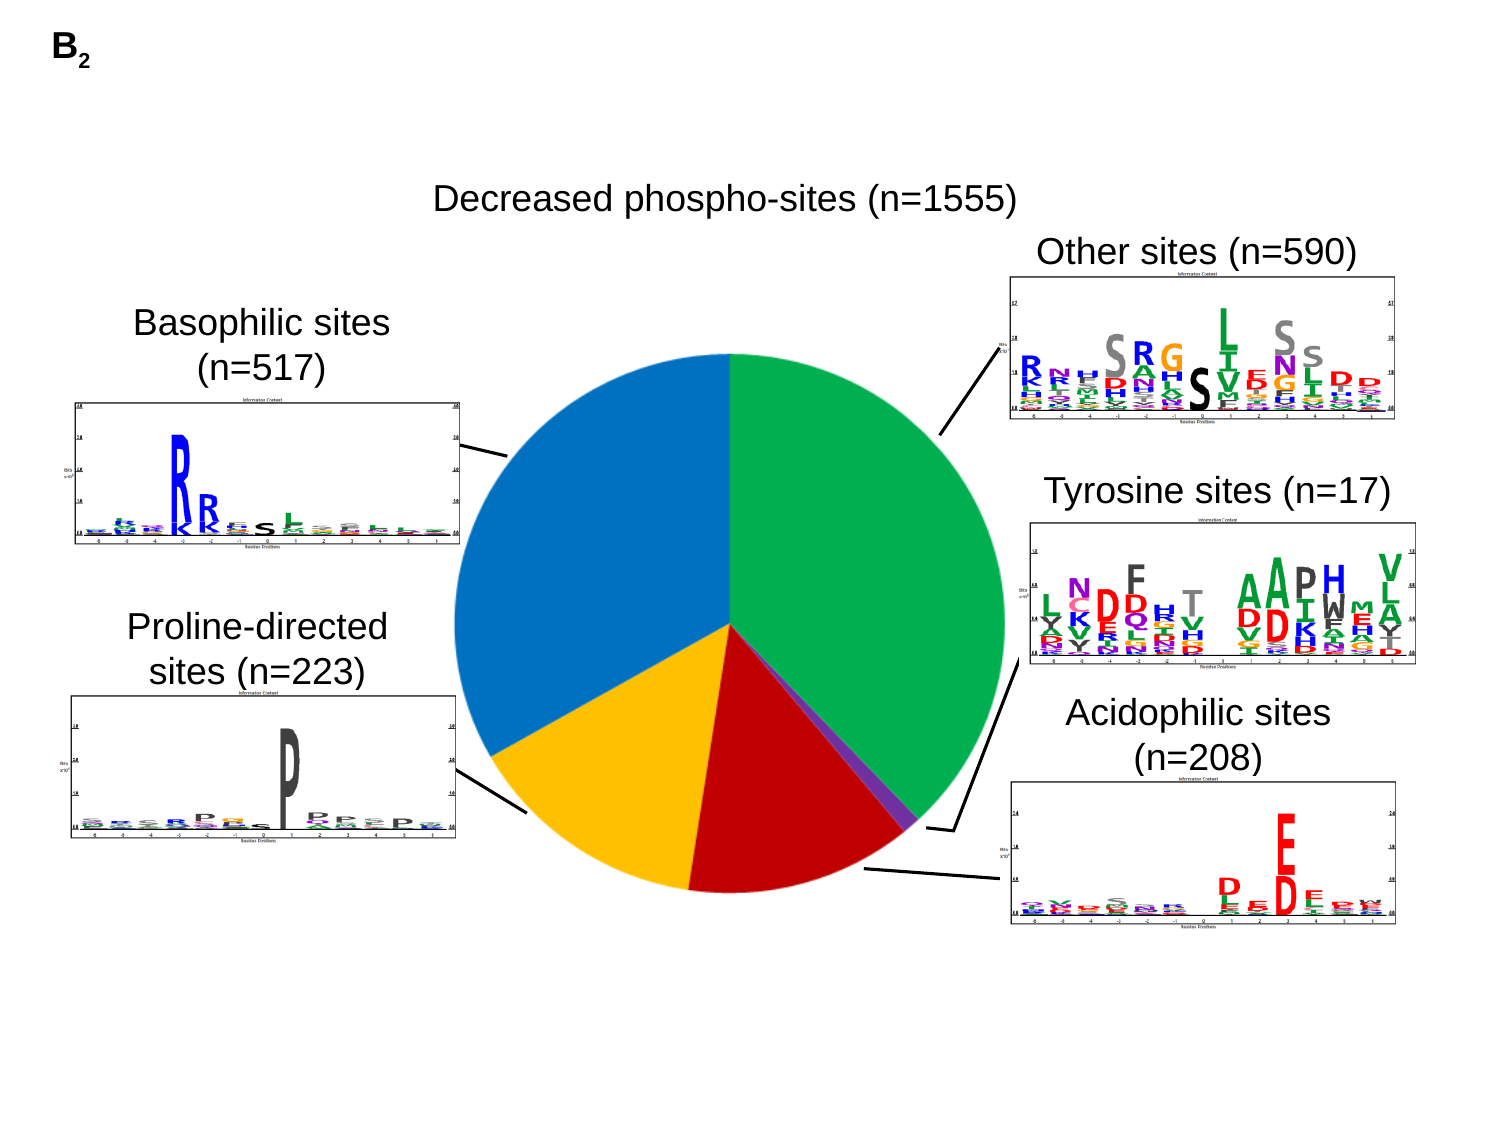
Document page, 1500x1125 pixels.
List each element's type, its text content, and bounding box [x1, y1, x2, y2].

text_box Other sites (n=590) [1009, 219, 1385, 270]
text_box Decreased phospho-sites (n=1555) [398, 166, 1052, 227]
text_box Acidophilic sites (n=208) [1043, 680, 1387, 775]
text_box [925, 827, 954, 831]
text_box Proline-directed sites (n=223) [81, 594, 419, 689]
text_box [939, 347, 1000, 436]
picture [59, 271, 1416, 929]
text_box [463, 442, 508, 457]
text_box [863, 868, 995, 887]
text_box B2 [36, 14, 370, 81]
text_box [952, 653, 1022, 833]
text_box Tyrosine sites (n=17) [1043, 458, 1425, 519]
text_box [460, 766, 528, 814]
text_box Basophilic sites (n=517) [77, 290, 446, 395]
